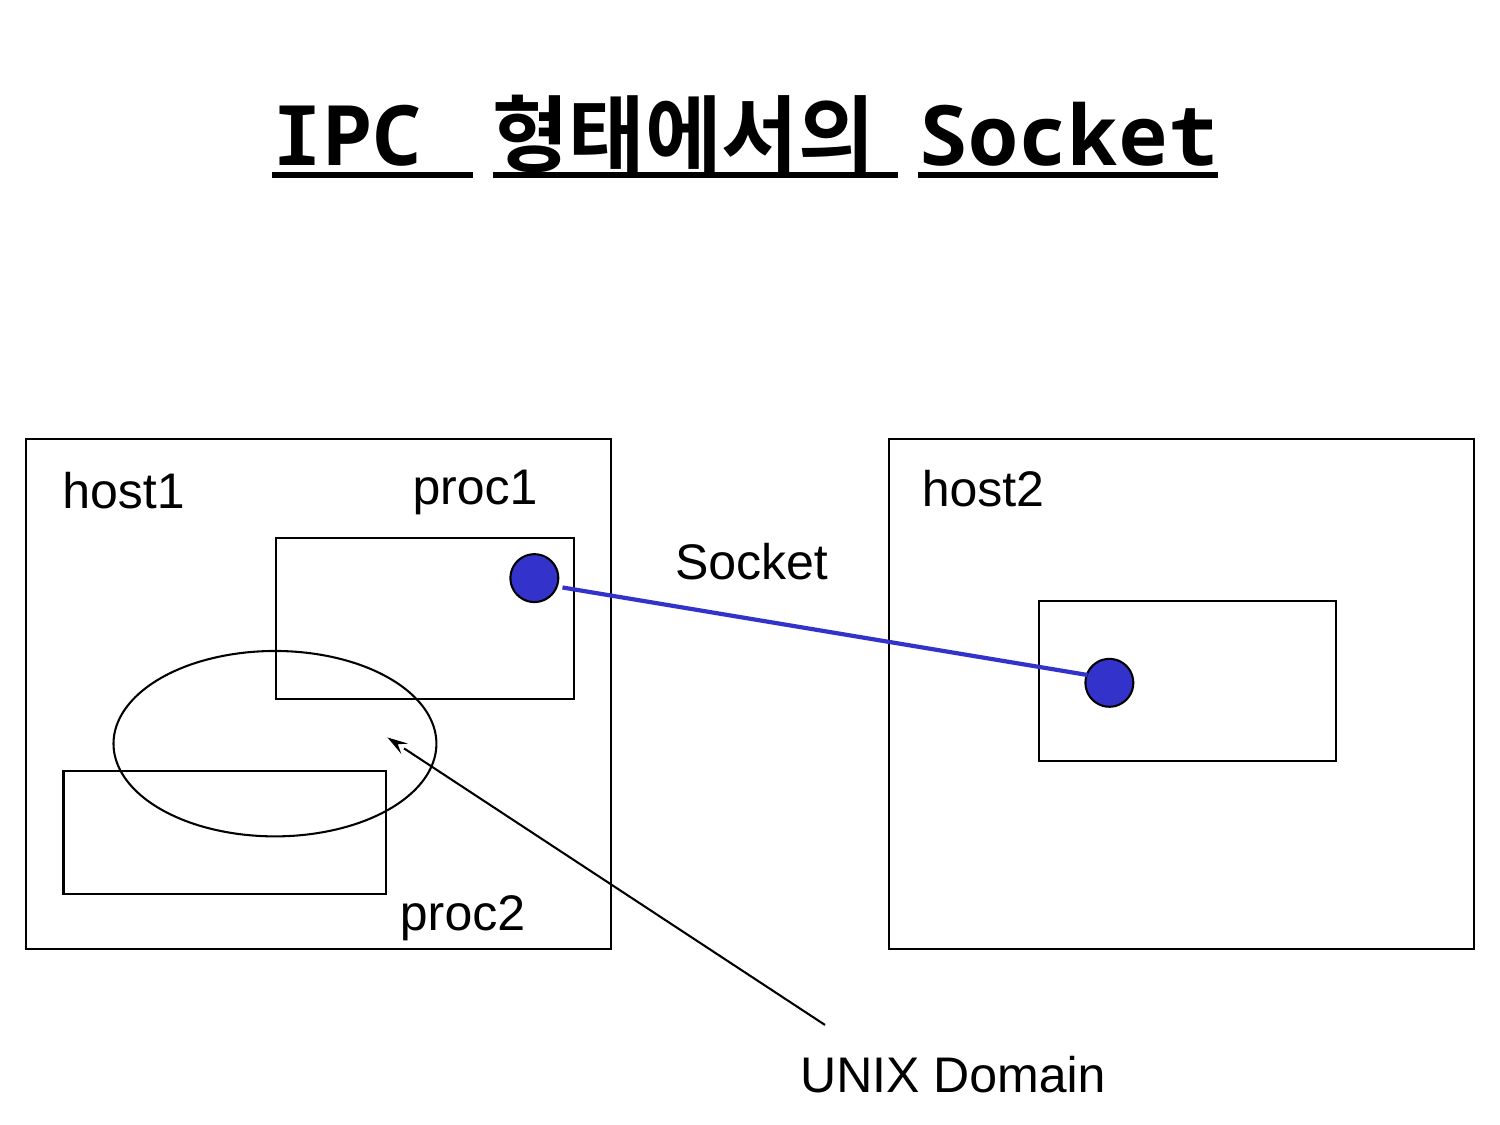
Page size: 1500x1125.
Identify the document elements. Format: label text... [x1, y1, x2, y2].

text_box IPC 형태에서의 Socket [257, 75, 1234, 191]
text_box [25, 438, 1475, 1111]
